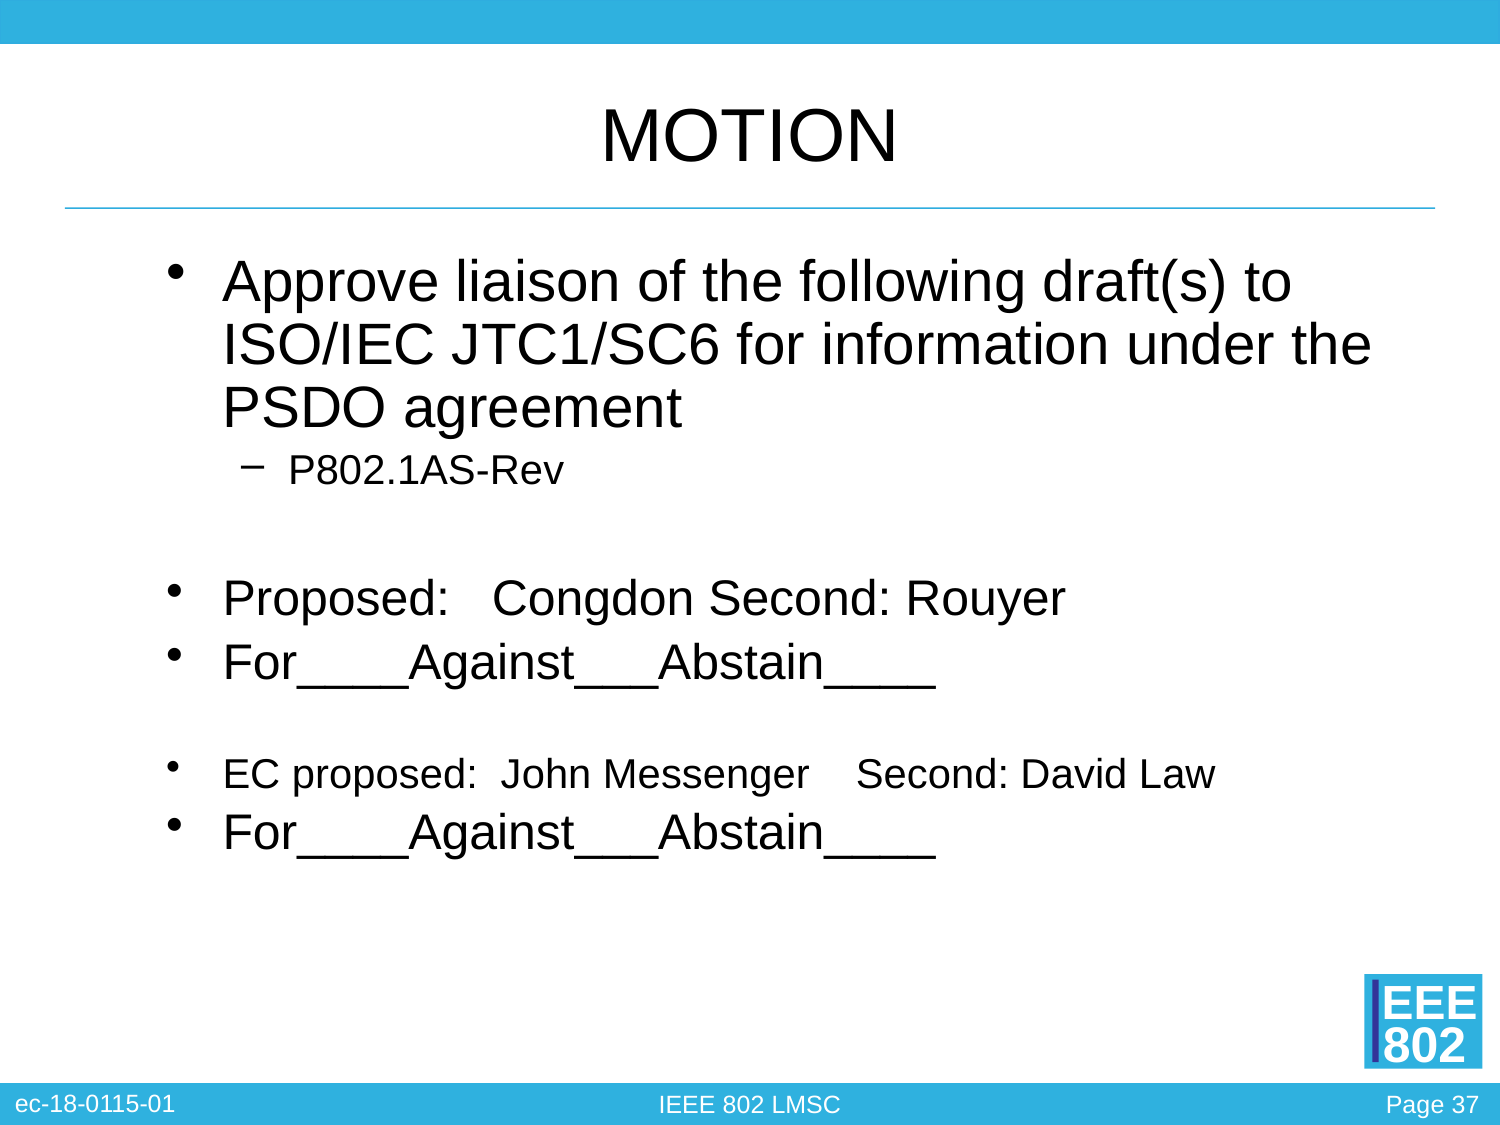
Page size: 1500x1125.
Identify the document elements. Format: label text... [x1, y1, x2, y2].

title MOTION [75, 66, 1425, 197]
list Approve liaison of the following draft(s) to ISO/IEC JTC1/SC6 for information under the PSDO agreement P802.1AS-Rev Proposed: Congdon Second: Rouyer For____Against___Abstain____ EC proposed: John Messenger Second: David Law For____Against___Abstain____ [151, 243, 1427, 1000]
